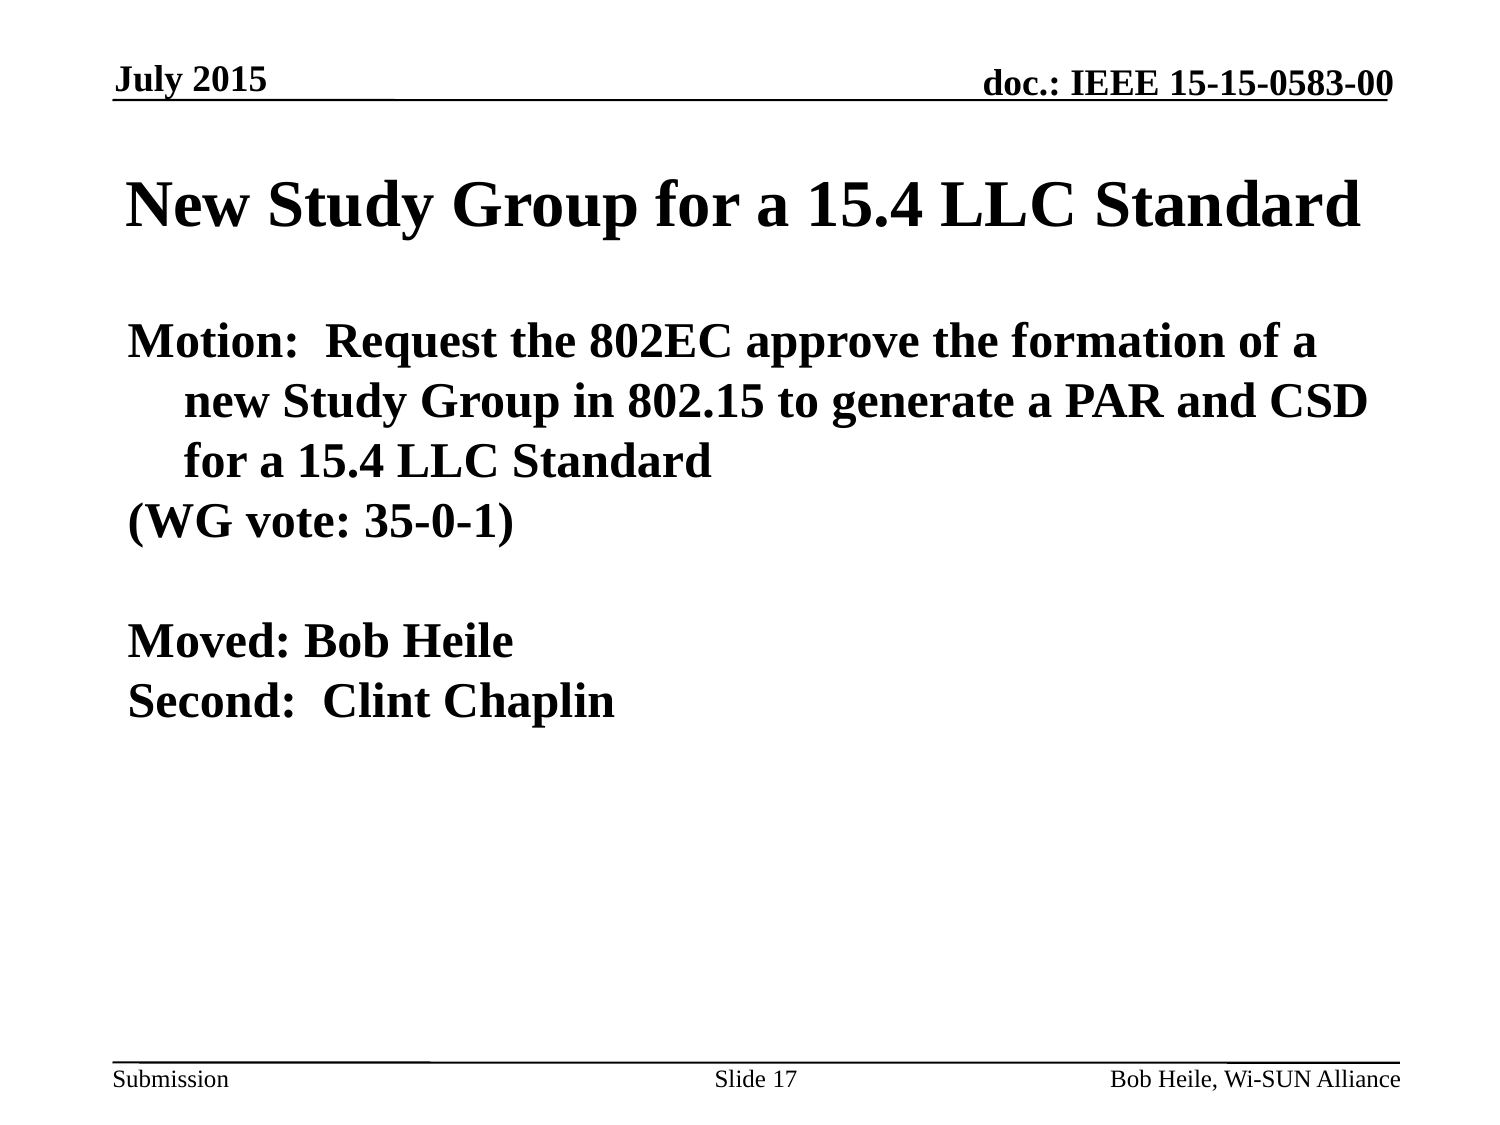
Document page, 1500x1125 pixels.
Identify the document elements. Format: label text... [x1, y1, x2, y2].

list Motion: Request the 802EC approve the formation of a new Study Group in 802.15 to generate a PAR and CSD for a 15.4 LLC Standard (WG vote: 35-0-1) Moved: Bob Heile Second: Clint Chaplin [112, 299, 1388, 976]
title New Study Group for a 15.4 LLC Standard [62, 112, 1426, 288]
slide_number Slide 17 [712, 1061, 800, 1123]
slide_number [114, 54, 423, 100]
footer Bob Heile, Wi-SUN Alliance [878, 1061, 1402, 1093]
